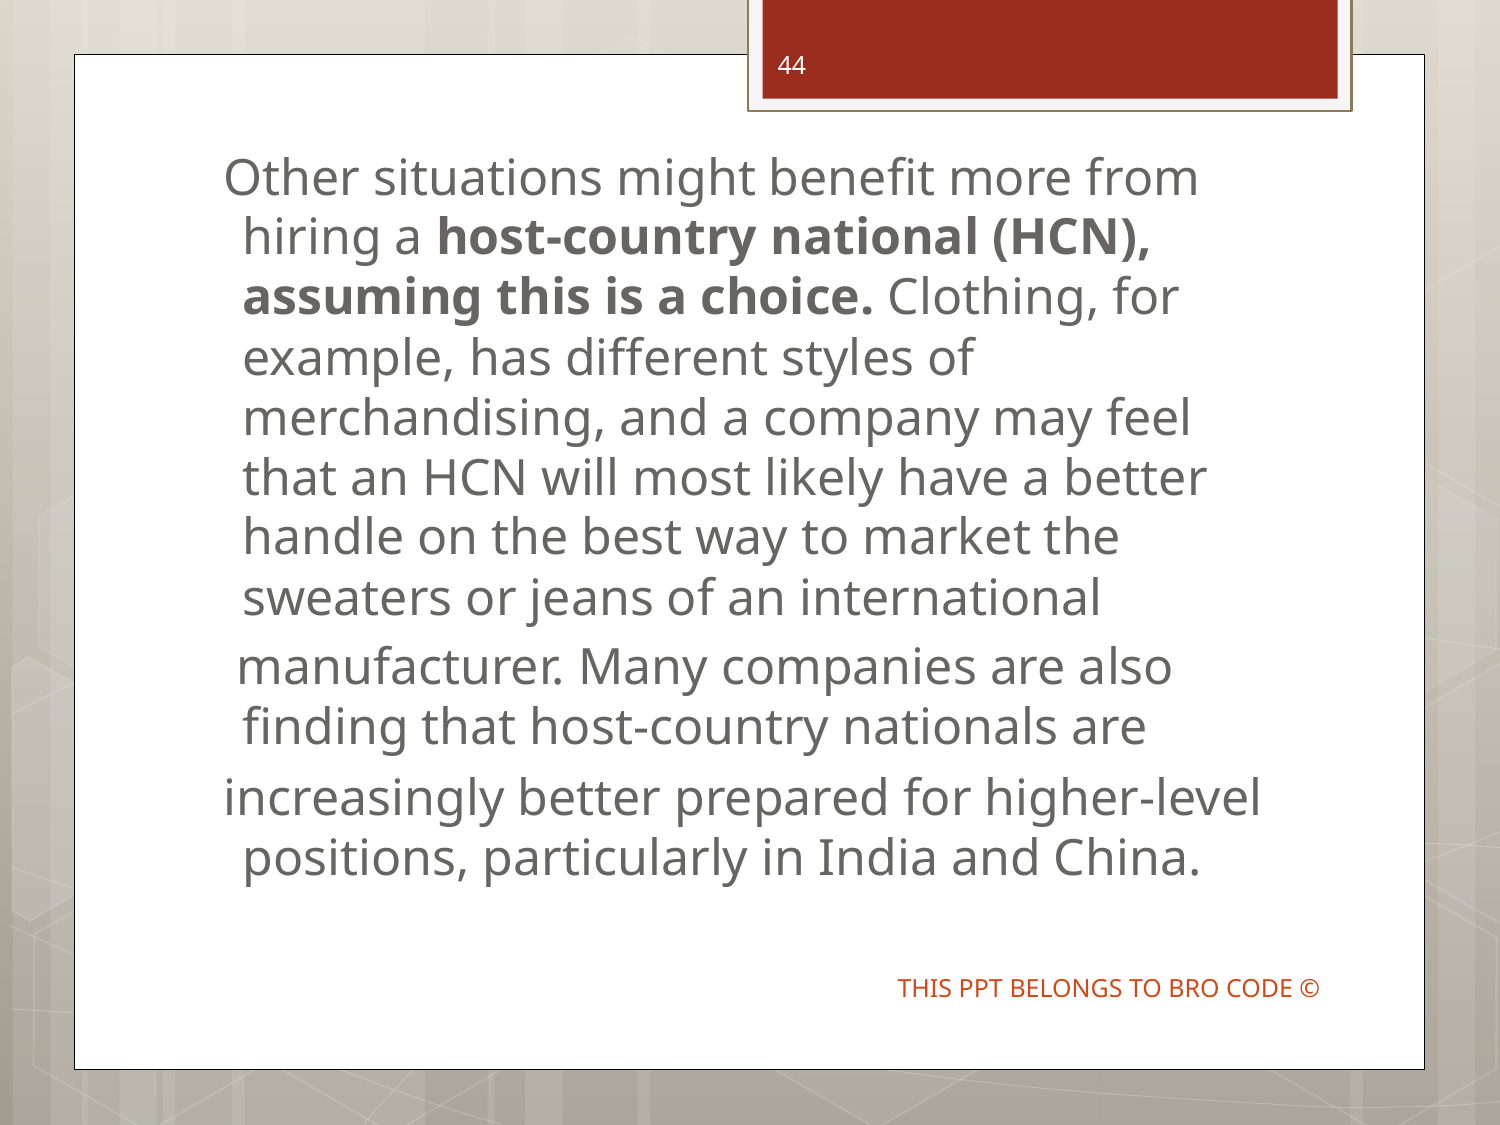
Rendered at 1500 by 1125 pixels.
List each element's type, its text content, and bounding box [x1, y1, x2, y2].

list Other situations might benefit more from hiring a host-country national (HCN), assuming this is a choice. Clothing, for example, has different styles of merchandising, and a company may feel that an HCN will most likely have a better handle on the best way to market the sweaters or jeans of an international manufacturer. Many companies are also finding that host-country nationals are increasingly better prepared for higher-level positions, particularly in India and China. [171, 137, 1283, 957]
footer THIS PPT BELONGS TO BRO CODE © [761, 960, 1336, 1020]
slide_number 44 [762, 36, 982, 97]
